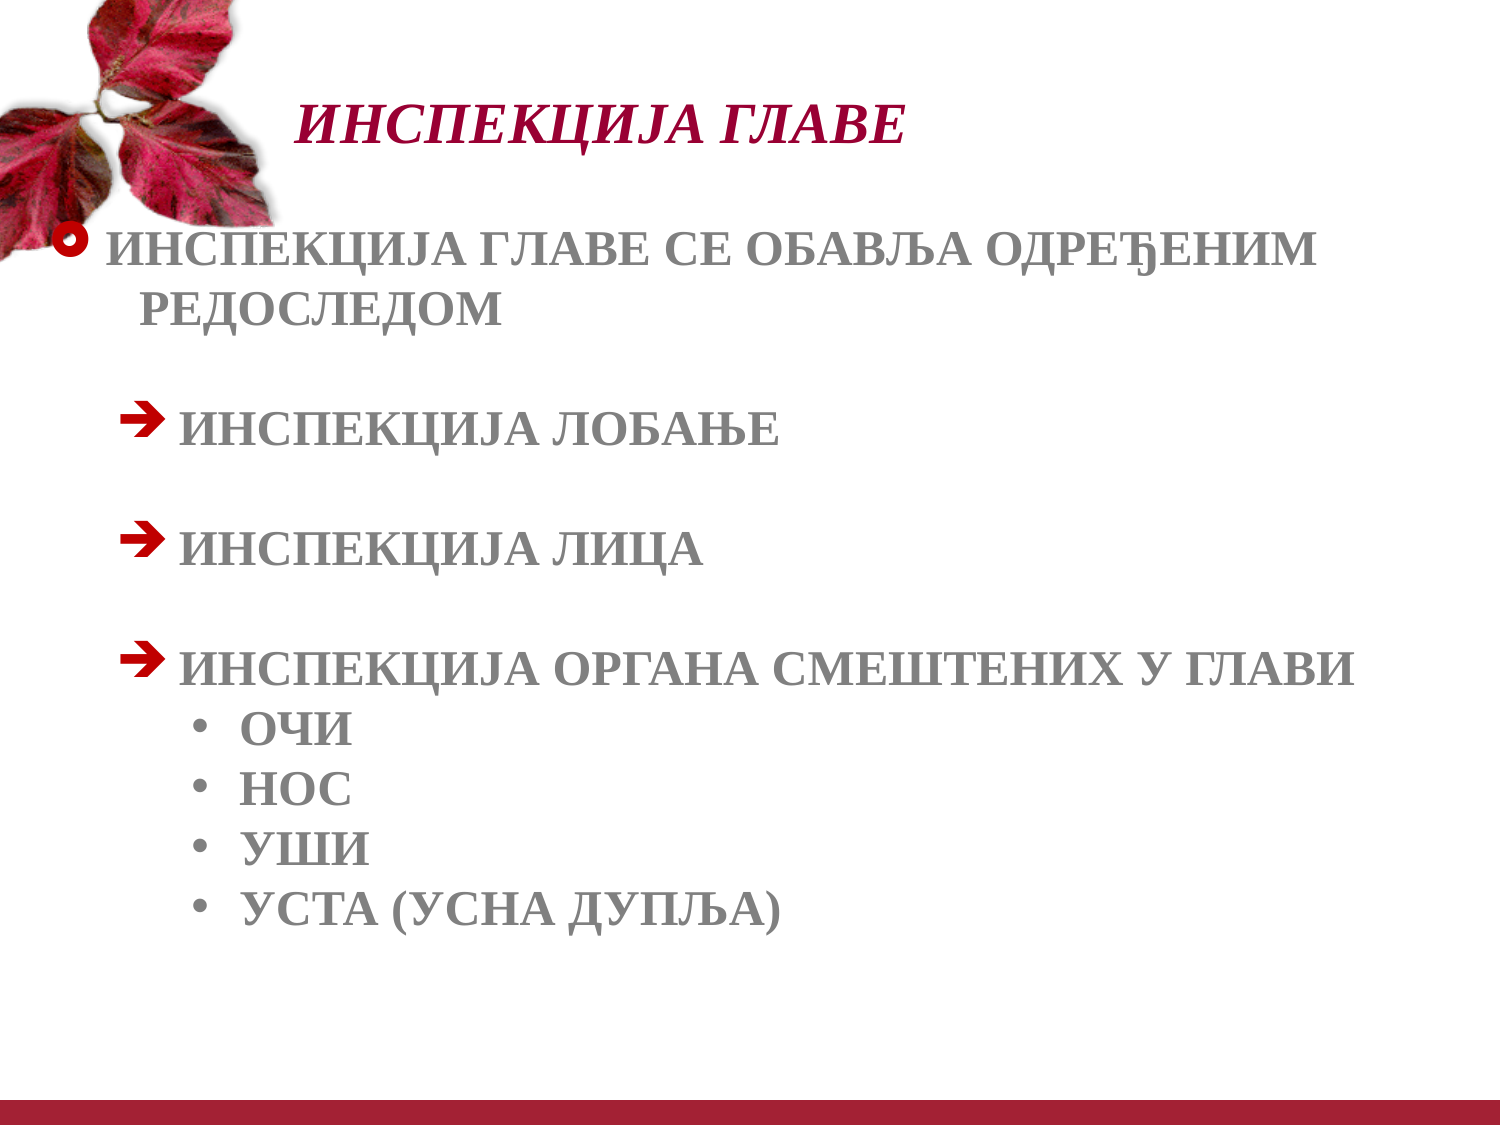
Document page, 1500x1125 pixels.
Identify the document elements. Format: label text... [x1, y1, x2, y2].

text_box ИНСПЕКЦИЈА ГЛАВЕ ИНСПЕКЦИЈА ГЛАВЕ СЕ ОБАВЉА ОДРЕЂЕНИМ РЕДОСЛЕДОМ ИНСПЕКЦИЈА ЛОБАЊЕ ИНСПЕКЦИЈА ЛИЦА ИНСПЕКЦИЈА ОРГАНА СМЕШТЕНИХ У ГЛАВИ ОЧИ НОС УШИ УСТА (УСНА ДУПЉА) [33, 231, 1467, 1094]
picture [0, 0, 295, 273]
